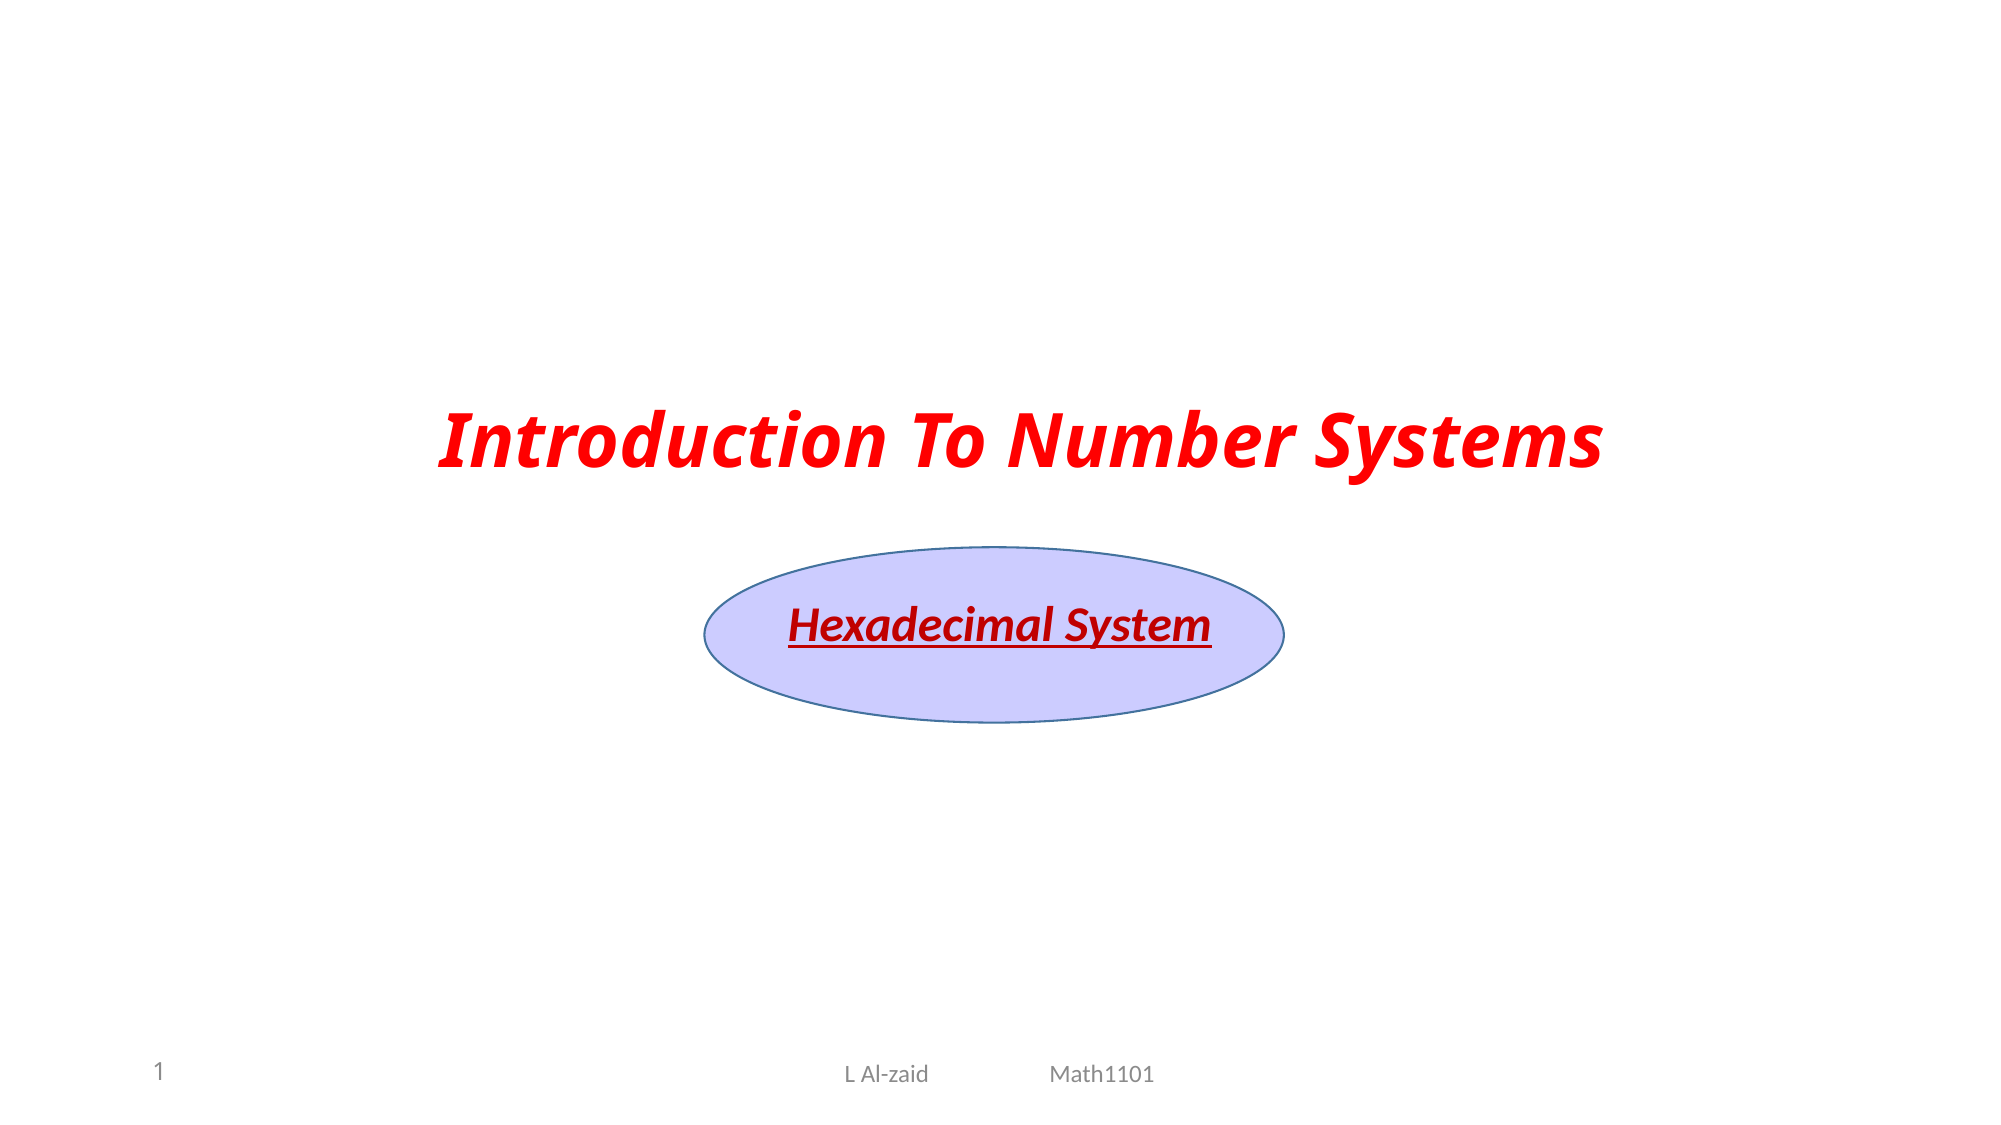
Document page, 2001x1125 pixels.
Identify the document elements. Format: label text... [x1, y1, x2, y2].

footer L Al-zaid Math1101 [662, 1042, 1338, 1103]
text_box Introduction To Number Systems [385, 361, 1661, 603]
slide_number 1 [137, 1042, 588, 1103]
subtitle Hexadecimal System [249, 590, 1750, 863]
